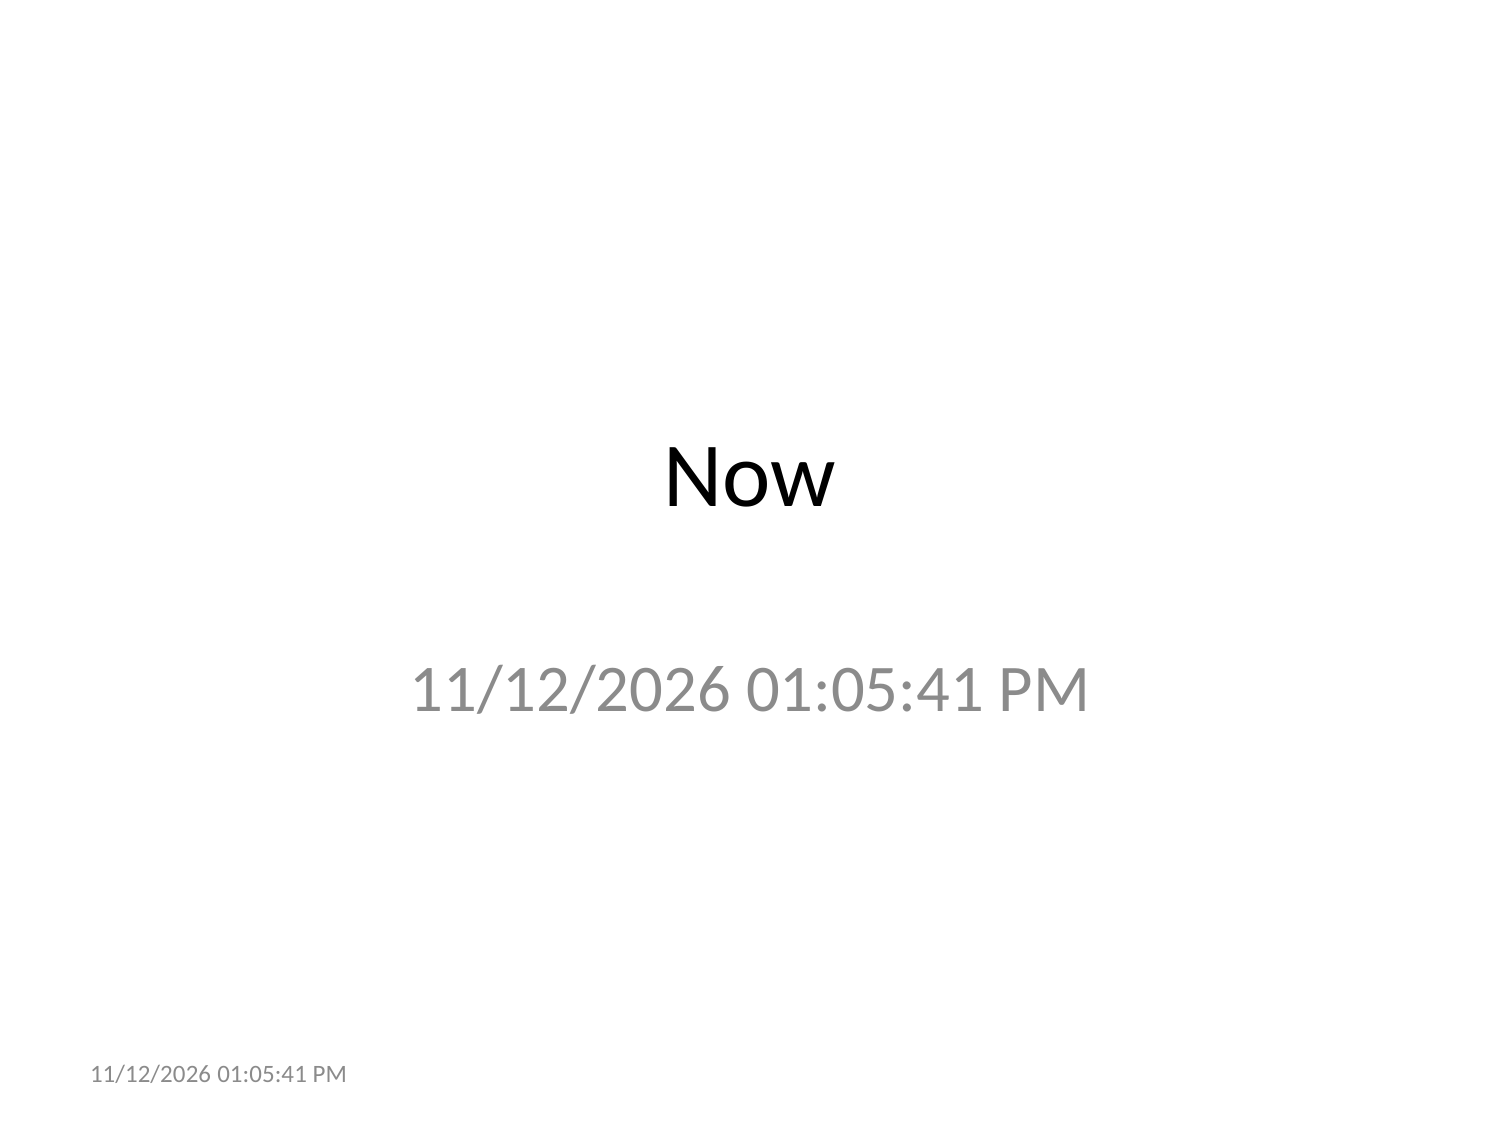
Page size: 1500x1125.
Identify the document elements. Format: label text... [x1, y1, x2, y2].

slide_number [75, 1042, 425, 1103]
subtitle 2011-12-19 10:20:04 AM [225, 637, 1275, 925]
title Now [112, 349, 1388, 591]
